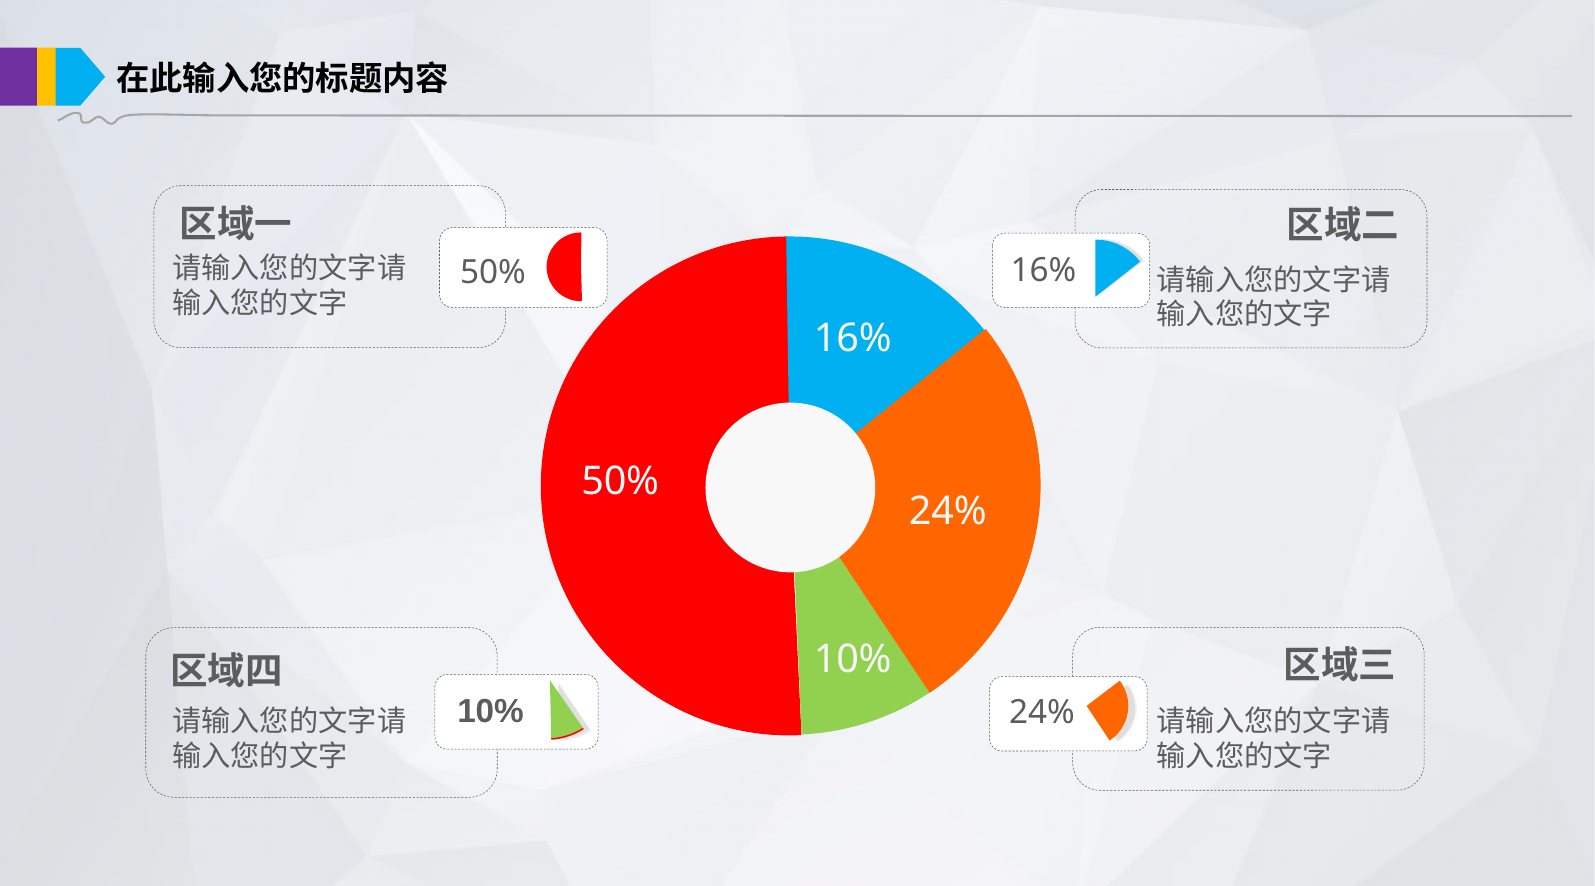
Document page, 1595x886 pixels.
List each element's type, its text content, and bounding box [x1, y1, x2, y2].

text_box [976, 189, 1428, 349]
text_box [794, 557, 885, 625]
text_box [799, 663, 930, 735]
text_box [540, 236, 802, 736]
text_box [840, 341, 1041, 694]
text_box 在此输入您的标题内容 [109, 51, 646, 103]
text_box 16% [795, 304, 911, 367]
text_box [153, 185, 608, 348]
text_box 10% [795, 625, 910, 689]
text_box 50% [546, 447, 694, 511]
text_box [57, 112, 1573, 125]
text_box [185, 143, 1495, 736]
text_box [145, 627, 599, 798]
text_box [974, 627, 1425, 791]
text_box [786, 236, 970, 432]
text_box [705, 402, 875, 573]
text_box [0, 47, 106, 106]
text_box 24% [875, 477, 1021, 540]
picture [0, 0, 1595, 886]
